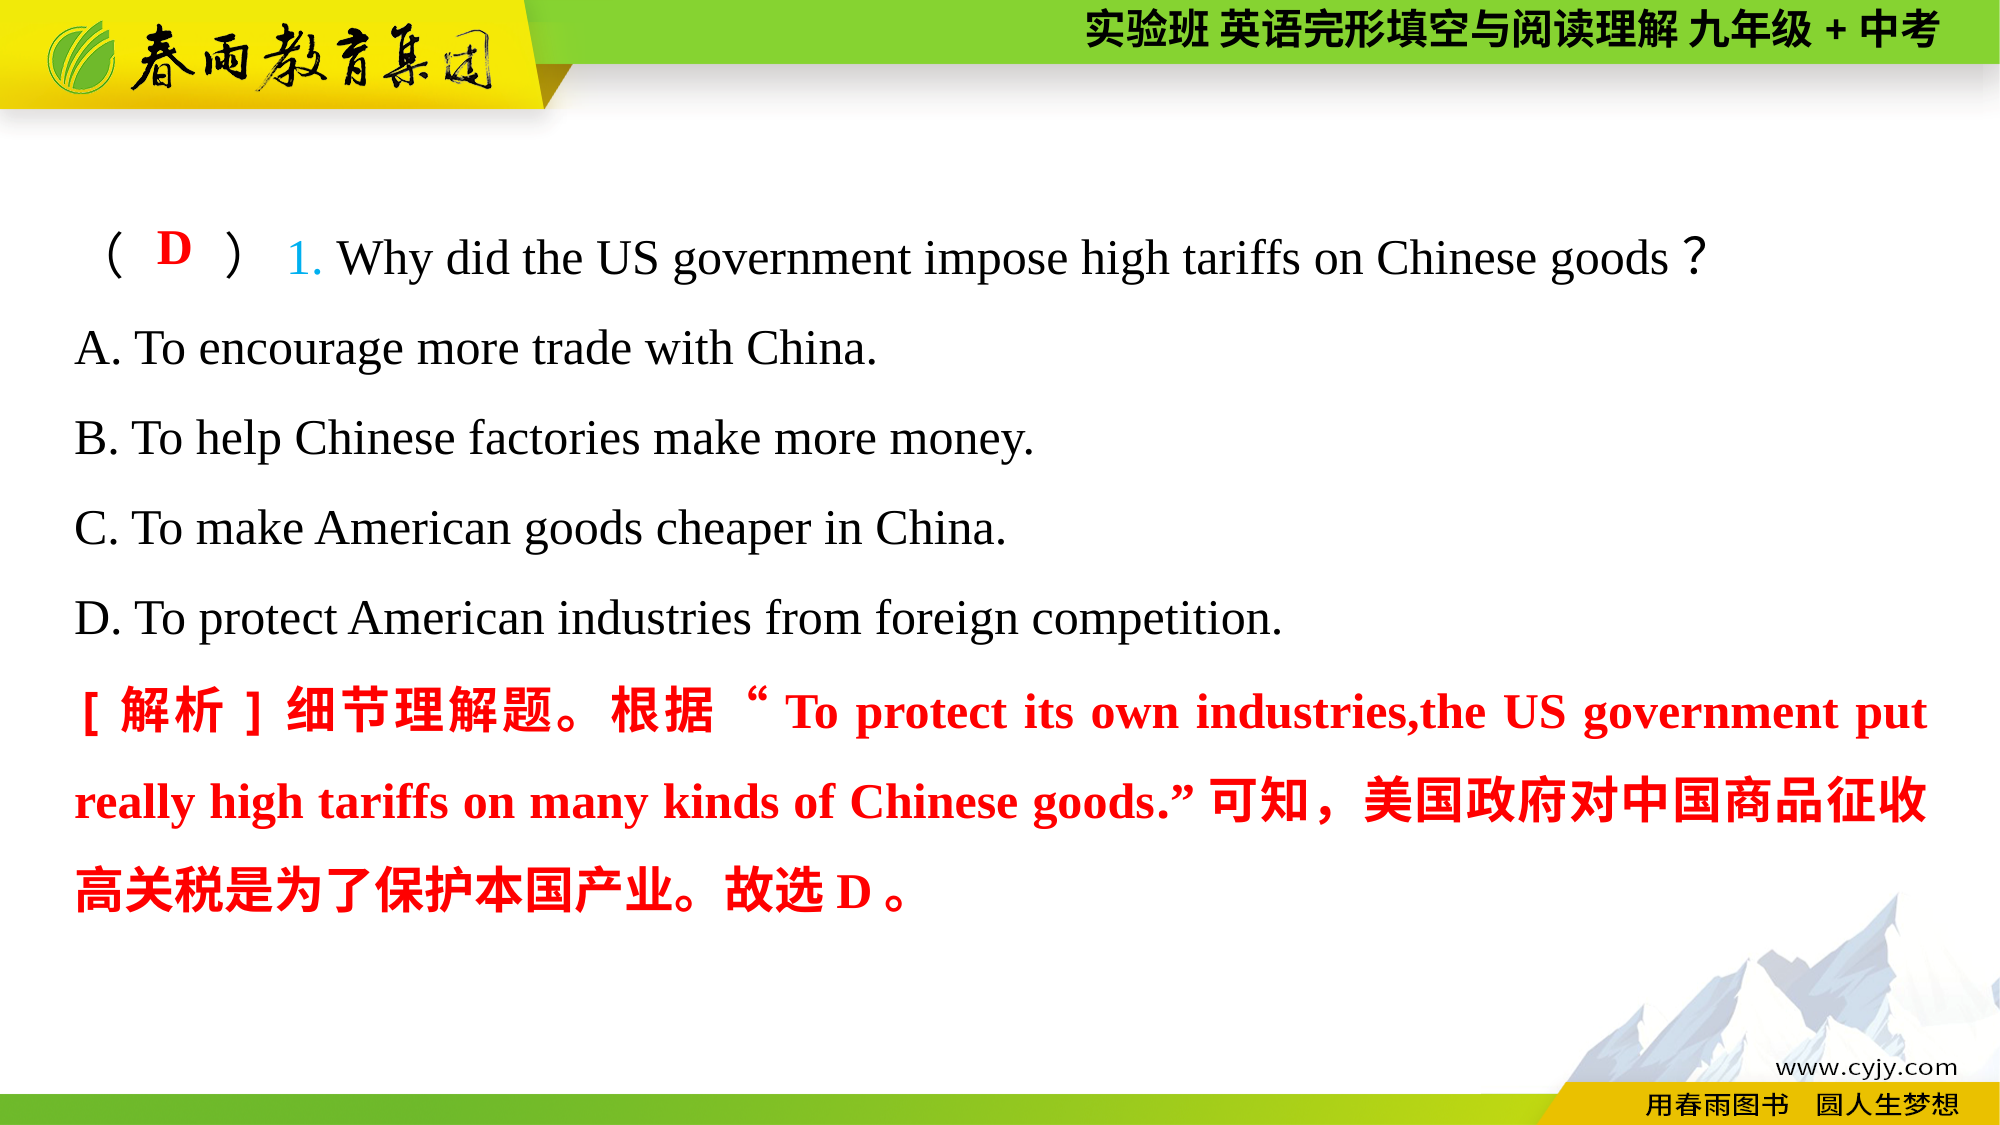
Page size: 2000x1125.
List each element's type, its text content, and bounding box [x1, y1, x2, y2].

picture [0, 0, 2000, 1125]
list （ ）1. Why did the US government impose high tariffs on Chinese goods？ A. To encourage more trade with China. B. To help Chinese factories make more money. C. To make American goods cheaper in China. D. To protect American industries from foreign competition. [59, 186, 1944, 656]
text_box [解析]细节理解题。根据“To protect its own industries,the US government put really high tariffs on many kinds of Chinese goods.”可知，美国政府对中国商品征收高关税是为了保护本国产业。故选D。 [59, 656, 1944, 926]
text_box D [141, 207, 208, 283]
